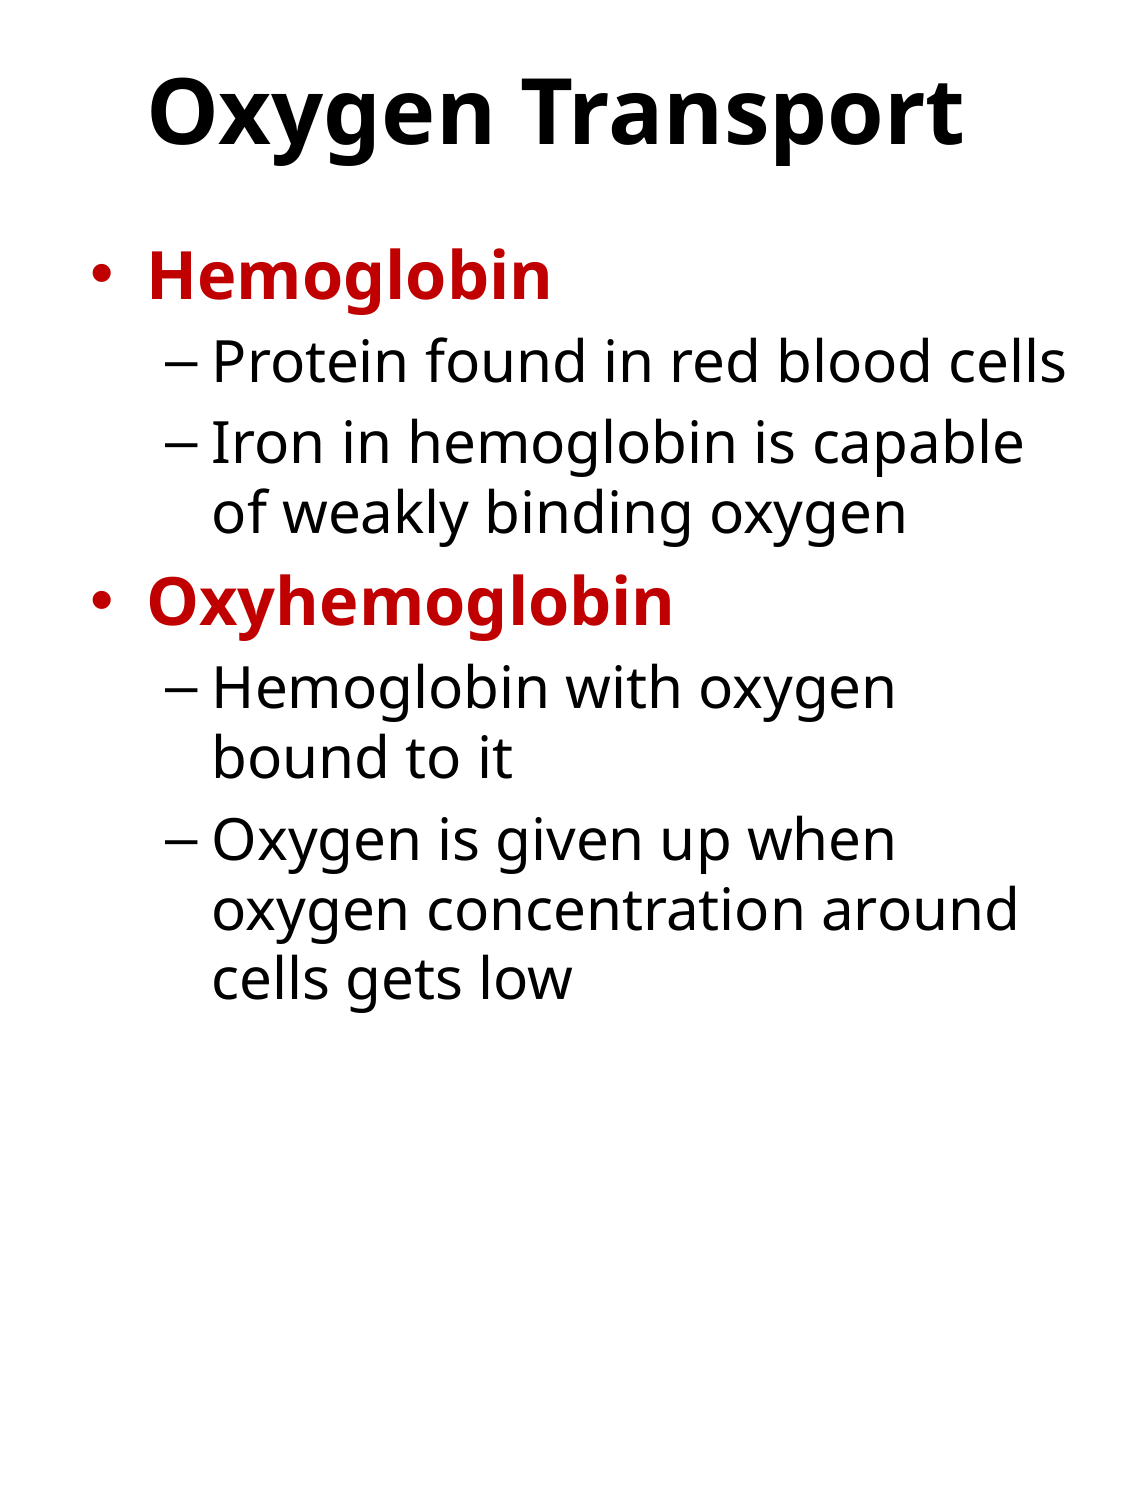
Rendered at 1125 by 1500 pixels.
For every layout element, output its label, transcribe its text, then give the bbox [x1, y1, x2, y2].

title Oxygen Transport [50, 37, 1063, 178]
list Hemoglobin Protein found in red blood cells Iron in hemoglobin is capable of weakly binding oxygen Oxyhemoglobin Hemoglobin with oxygen bound to it Oxygen is given up when oxygen concentration around cells gets low [75, 225, 1088, 1215]
